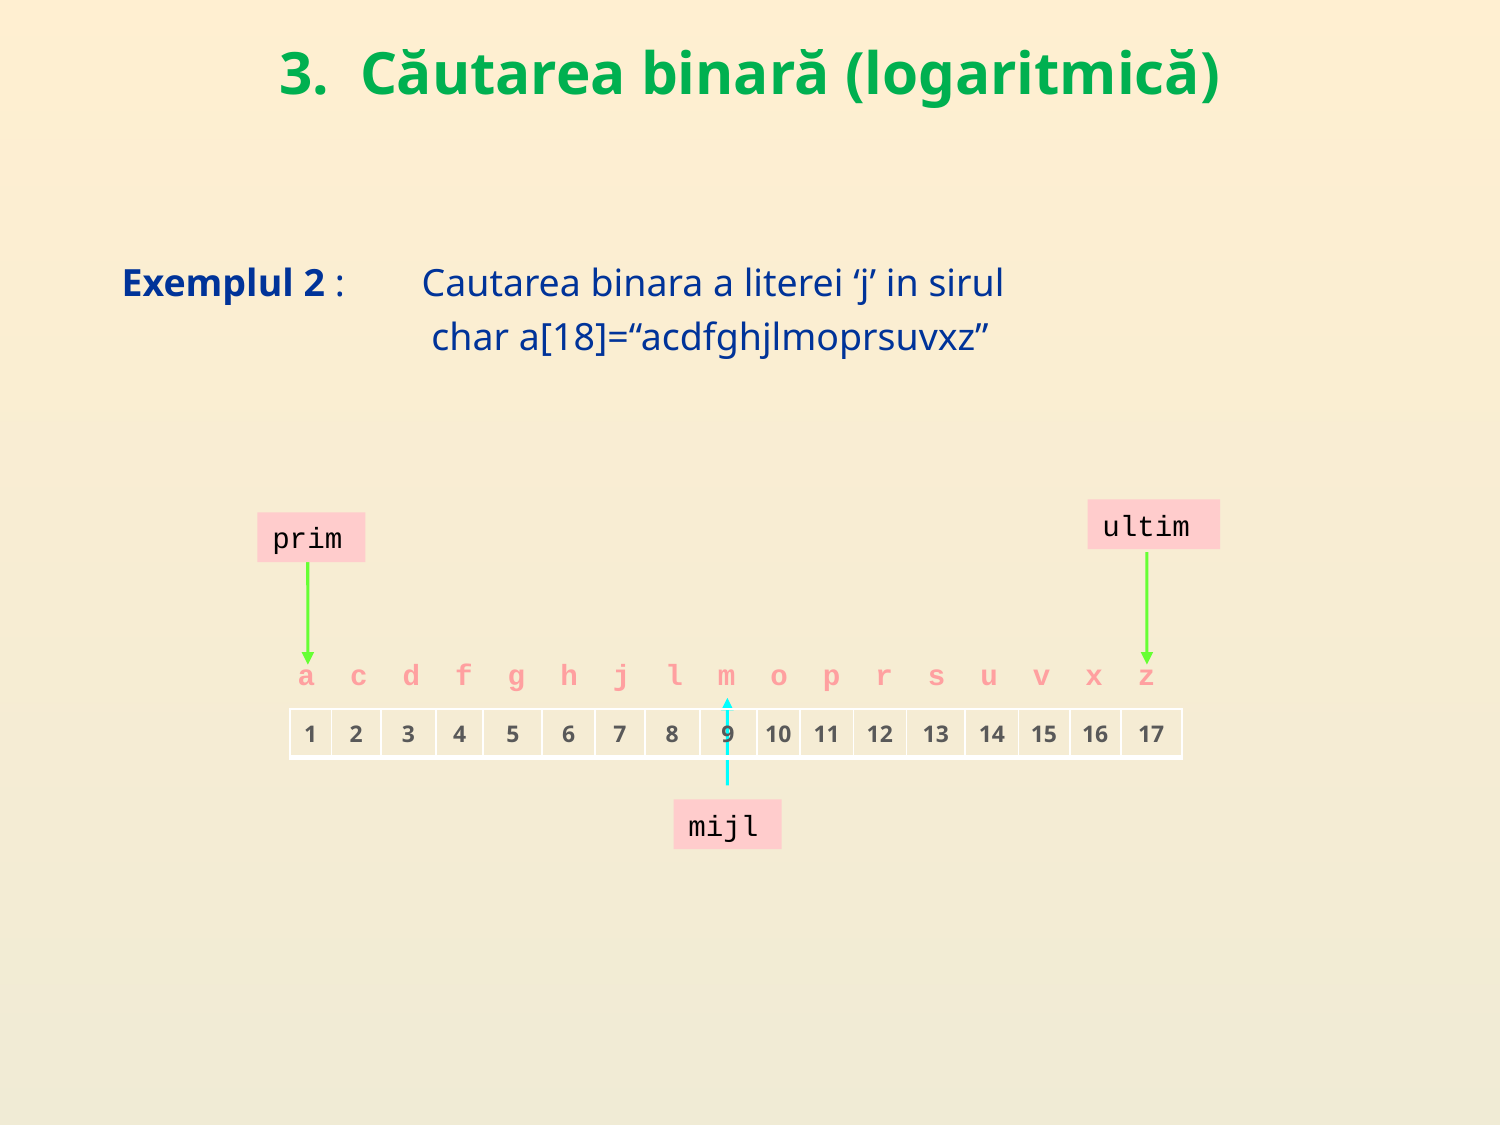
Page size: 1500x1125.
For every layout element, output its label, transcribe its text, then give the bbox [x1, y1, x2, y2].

text_box mijl [673, 799, 782, 850]
table_header 13 [907, 710, 964, 755]
table_header 9 [701, 710, 756, 755]
text_box 3. Căutarea binară (logaritmică) [112, 23, 1388, 136]
text_box [722, 697, 733, 708]
table_header 15 [1019, 710, 1069, 755]
table_header 17 [1122, 710, 1181, 755]
table_header 14 [966, 710, 1018, 755]
text_box a c d f g h j l m o p r s u v x z [113, 649, 1339, 699]
table_header 3 [382, 710, 435, 755]
list Exemplul 2 : Cautarea binara a literei ‘j’ in sirul char a[18]=“acdfghjlmoprsuvxz” [106, 242, 1393, 371]
table_header 6 [543, 710, 594, 755]
table_header 16 [1071, 710, 1120, 755]
table_header 8 [646, 710, 699, 755]
text_box ultim [1087, 499, 1221, 550]
table_header 4 [437, 710, 482, 755]
table_header 10 [758, 710, 799, 755]
table_header 11 [801, 710, 853, 755]
table_header 7 [596, 710, 644, 755]
table_header 2 [332, 710, 380, 755]
table_header 1 [291, 710, 331, 755]
table_header 12 [854, 710, 906, 755]
text_box [1140, 552, 1154, 665]
table_header 5 [484, 710, 541, 755]
text_box [301, 563, 315, 665]
text_box prim [257, 512, 366, 563]
